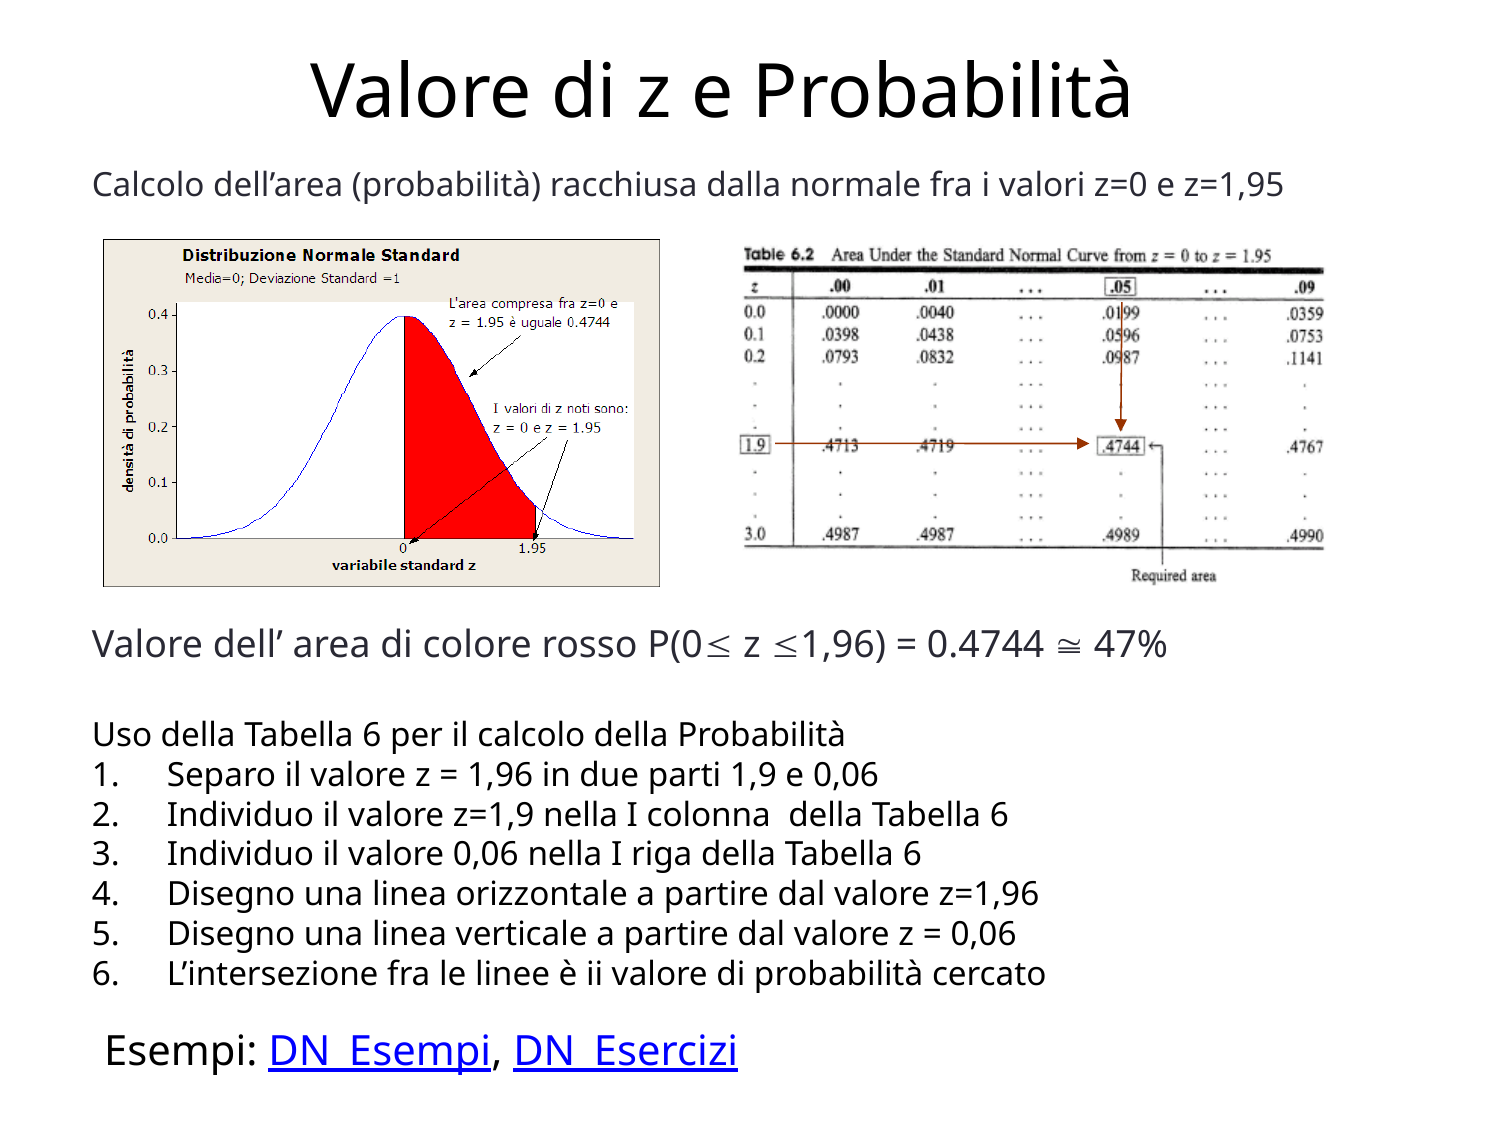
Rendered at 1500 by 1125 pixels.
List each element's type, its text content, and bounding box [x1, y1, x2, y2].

text_box Uso della Tabella 6 per il calcolo della Probabilità Separo il valore z = 1,96 in due parti 1,9 e 0,06 Individuo il valore z=1,9 nella I colonna della Tabella 6 Individuo il valore 0,06 nella I riga della Tabella 6 Disegno una linea orizzontale a partire dal valore z=1,96 Disegno una linea verticale a partire dal valore z = 0,06 L’intersezione fra le linee è ii valore di probabilità cercato [77, 685, 1341, 1000]
text_box Calcolo dell’area (probabilità) racchiusa dalla normale fra i valori z=0 e z=1,95 [77, 155, 1409, 211]
text_box Valore dell’ area di colore rosso P(0 z 1,96) = 0.4744  47% [77, 612, 1274, 672]
picture [103, 239, 660, 587]
title Valore di z e Probabilità [85, 30, 1361, 146]
text_box Esempi: DN_Esempi, DN_Esercizi [89, 1016, 816, 1088]
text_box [734, 239, 1348, 587]
